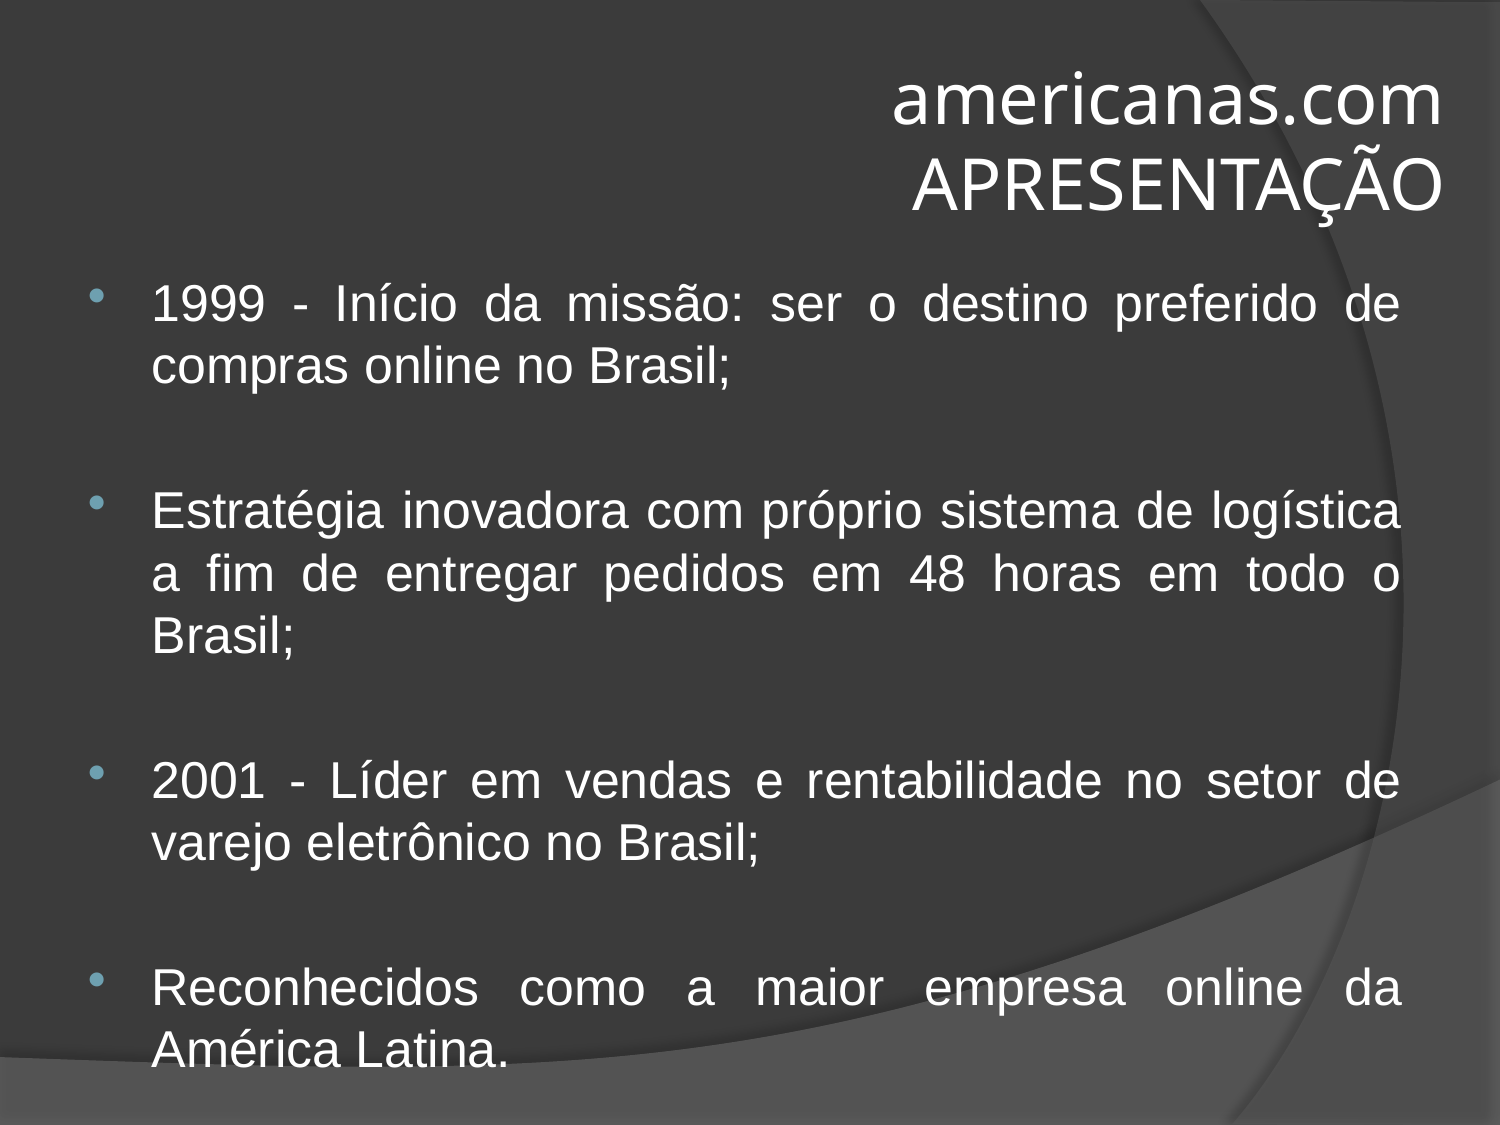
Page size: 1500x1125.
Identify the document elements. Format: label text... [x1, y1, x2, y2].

title americanas.com APRESENTAÇÃO [228, 45, 1454, 233]
list 1999 - Início da missão: ser o destino preferido de compras online no Brasil; Estratégia inovadora com próprio sistema de logística a fim de entregar pedidos em 48 horas em todo o Brasil; 2001 - Líder em vendas e rentabilidade no setor de varejo eletrônico no Brasil; Reconhecidos como a maior empresa online da América Latina. [75, 262, 1418, 1090]
